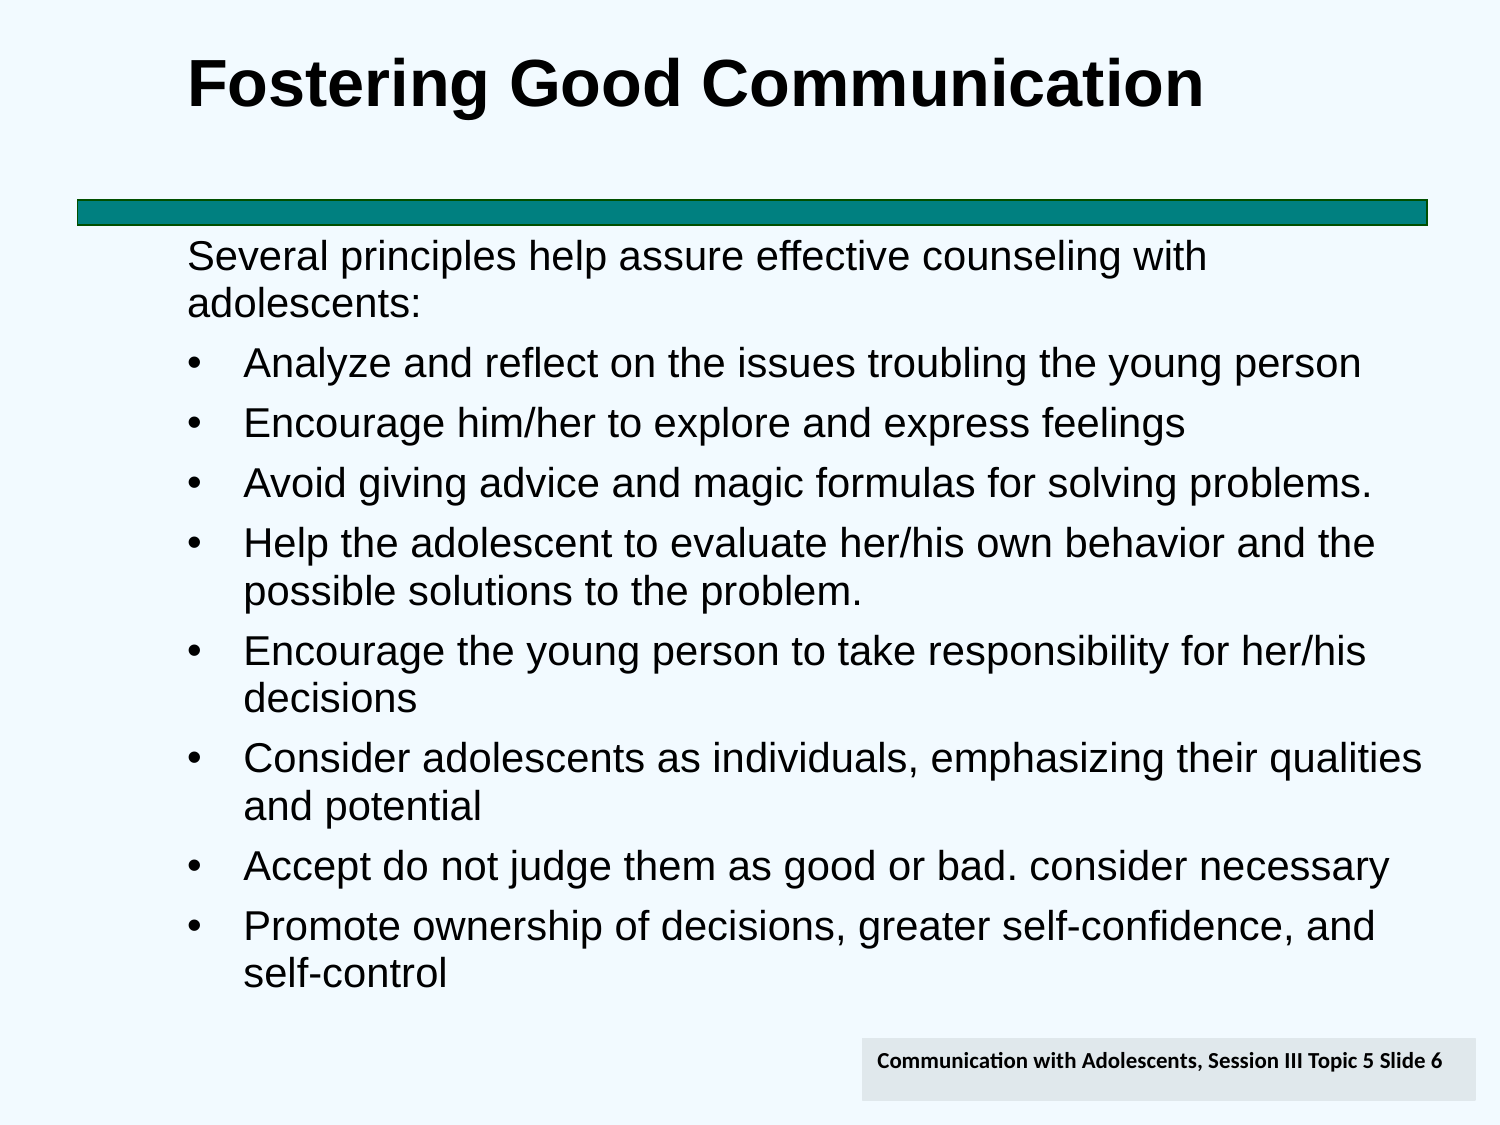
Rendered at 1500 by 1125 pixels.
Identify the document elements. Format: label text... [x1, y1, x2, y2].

list Several principles help assure effective counseling with adolescents: Analyze and reflect on the issues troubling the young person Encourage him/her to explore and express feelings Avoid giving advice and magic formulas for solving problems. Help the adolescent to evaluate her/his own behavior and the possible solutions to the problem. Encourage the young person to take responsibility for her/his decisions Consider adolescents as individuals, emphasizing their qualities and potential Accept do not judge them as good or bad. consider necessary Promote ownership of decisions, greater self-confidence, and self-control [172, 224, 1448, 1005]
title Fostering Good Communication [172, 99, 1448, 163]
text_box Communication with Adolescents, Session III Topic 5 Slide 6 [862, 1038, 1475, 1100]
